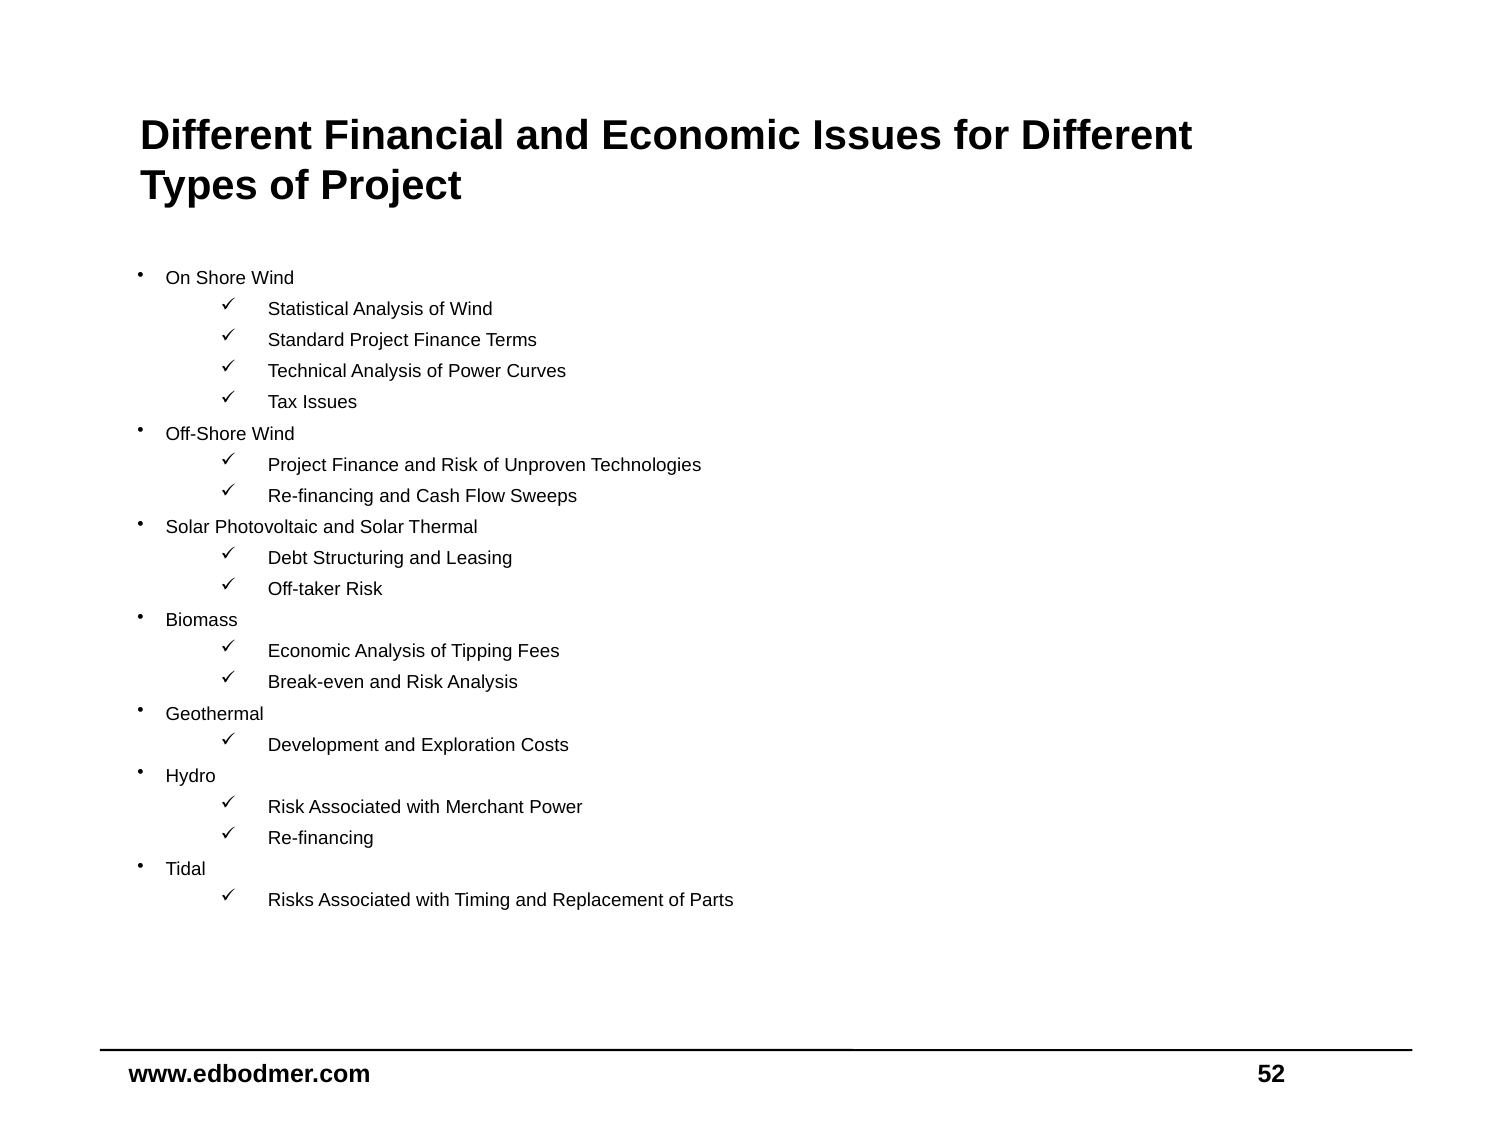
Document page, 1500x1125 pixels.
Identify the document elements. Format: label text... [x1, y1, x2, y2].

title Different Financial and Economic Issues for Different Types of Project [124, 99, 1288, 226]
list On Shore Wind Statistical Analysis of Wind Standard Project Finance Terms Technical Analysis of Power Curves Tax Issues Off-Shore Wind Project Finance and Risk of Unproven Technologies Re-financing and Cash Flow Sweeps Solar Photovoltaic and Solar Thermal Debt Structuring and Leasing Off-taker Risk Biomass Economic Analysis of Tipping Fees Break-even and Risk Analysis Geothermal Development and Exploration Costs Hydro Risk Associated with Merchant Power Re-financing Tidal Risks Associated with Timing and Replacement of Parts [112, 262, 1401, 1026]
